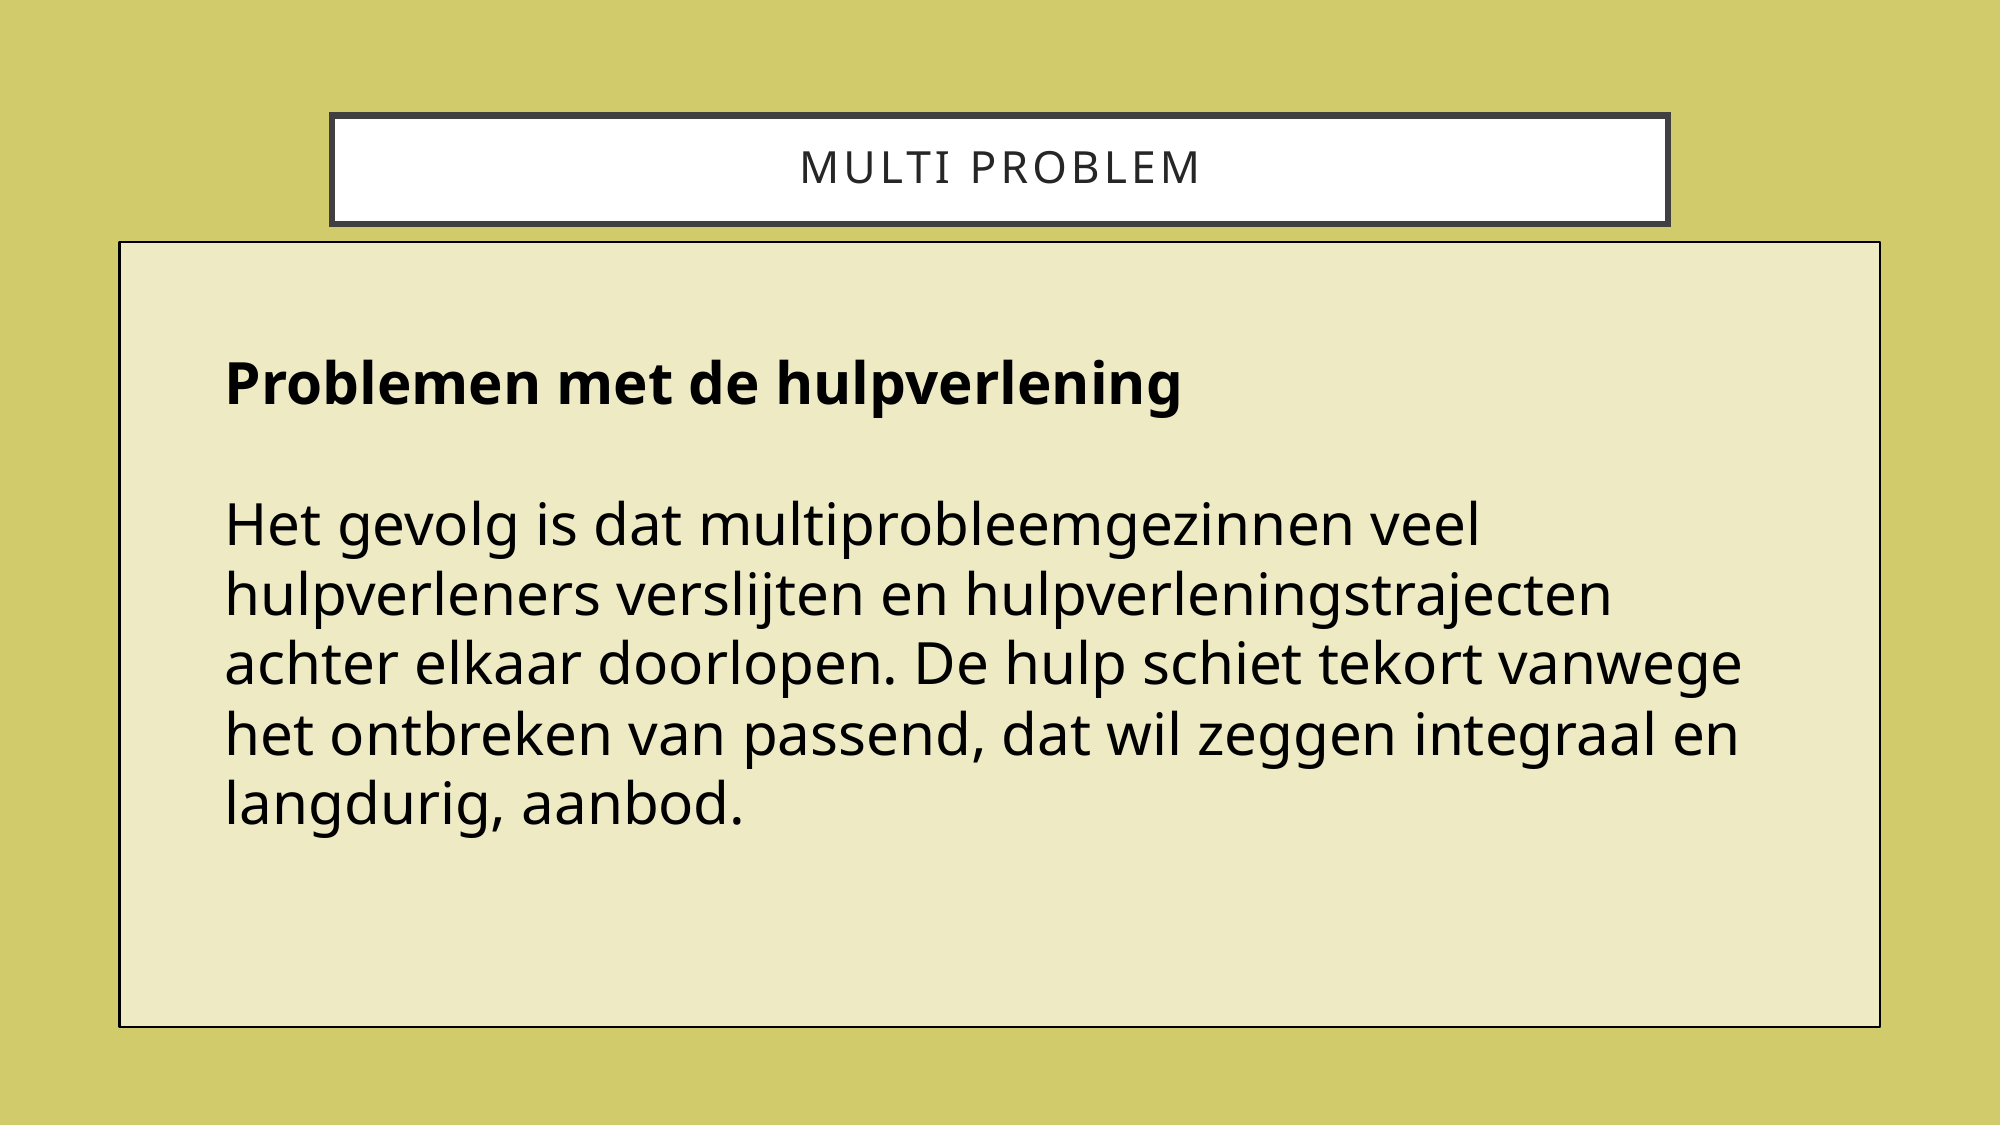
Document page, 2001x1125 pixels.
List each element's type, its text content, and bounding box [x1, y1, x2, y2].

text_box [118, 241, 1881, 1028]
text_box Problemen met de hulpverlening Het gevolg is dat multiprobleemgezinnen veel hulpverleners verslijten en hulpverleningstrajecten achter elkaar doorlopen. De hulp schiet tekort vanwege het ontbreken van passend, dat wil zeggen integraal en langdurig, aanbod. [209, 339, 1790, 844]
title Multi problem [329, 112, 1671, 227]
